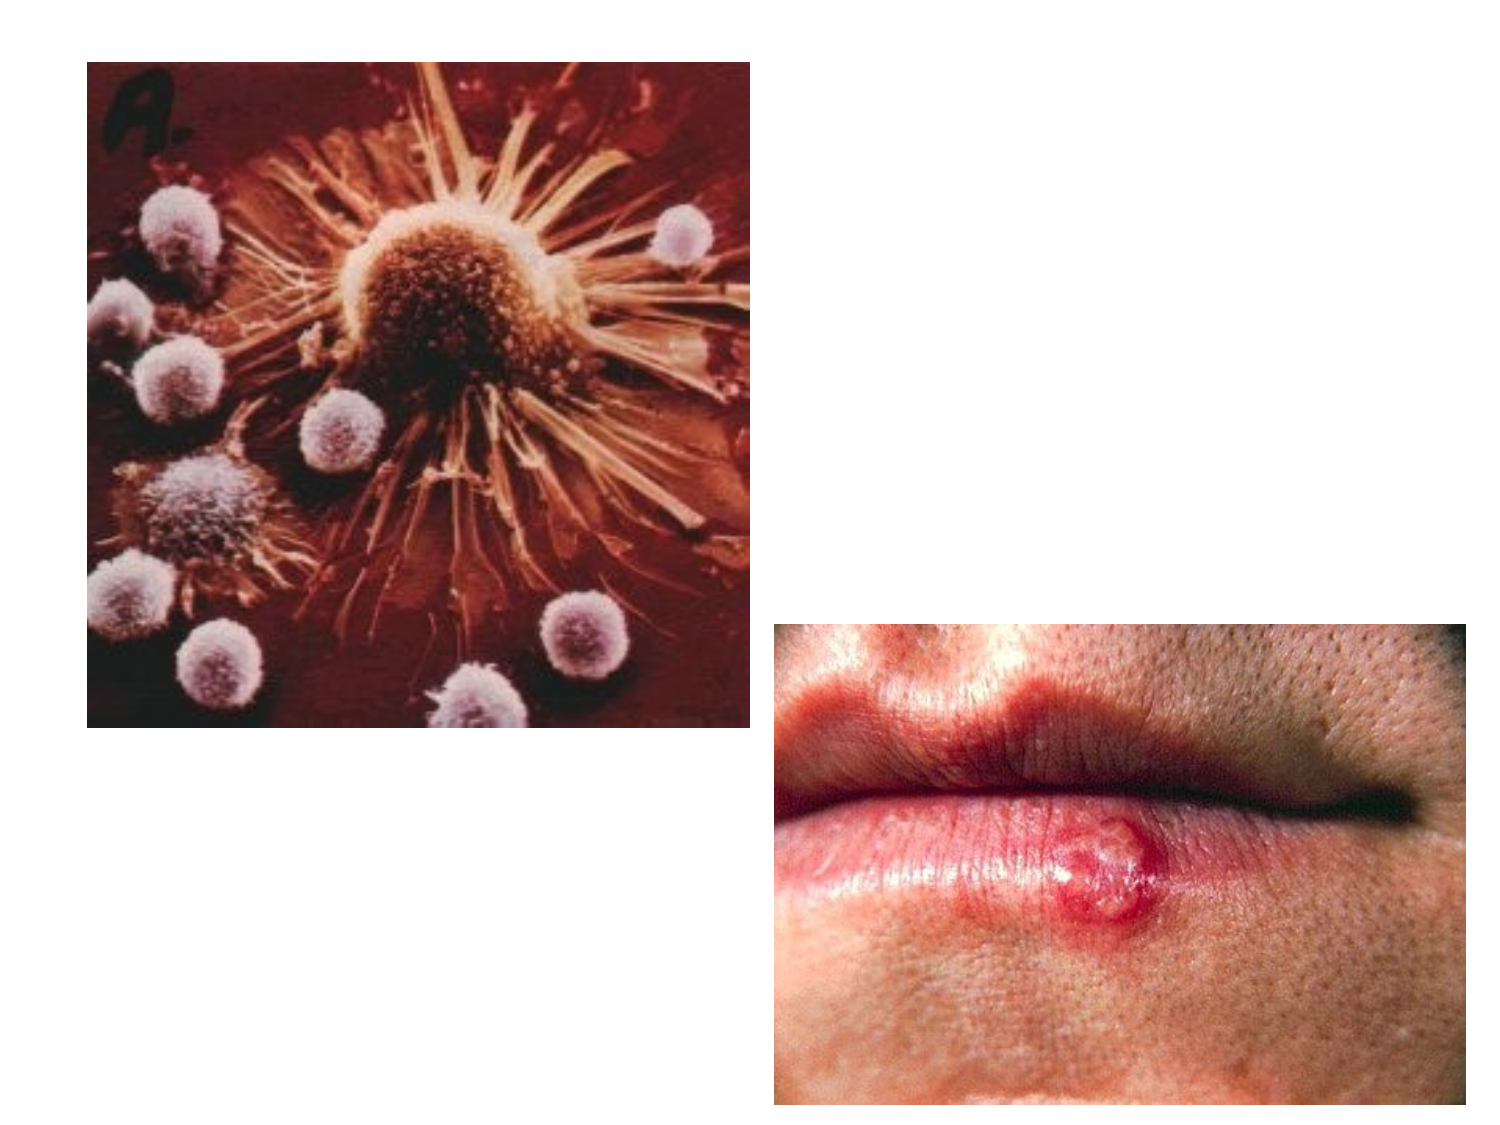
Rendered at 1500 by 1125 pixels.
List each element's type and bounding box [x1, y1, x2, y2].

picture [774, 624, 1466, 1105]
picture [87, 62, 751, 728]
